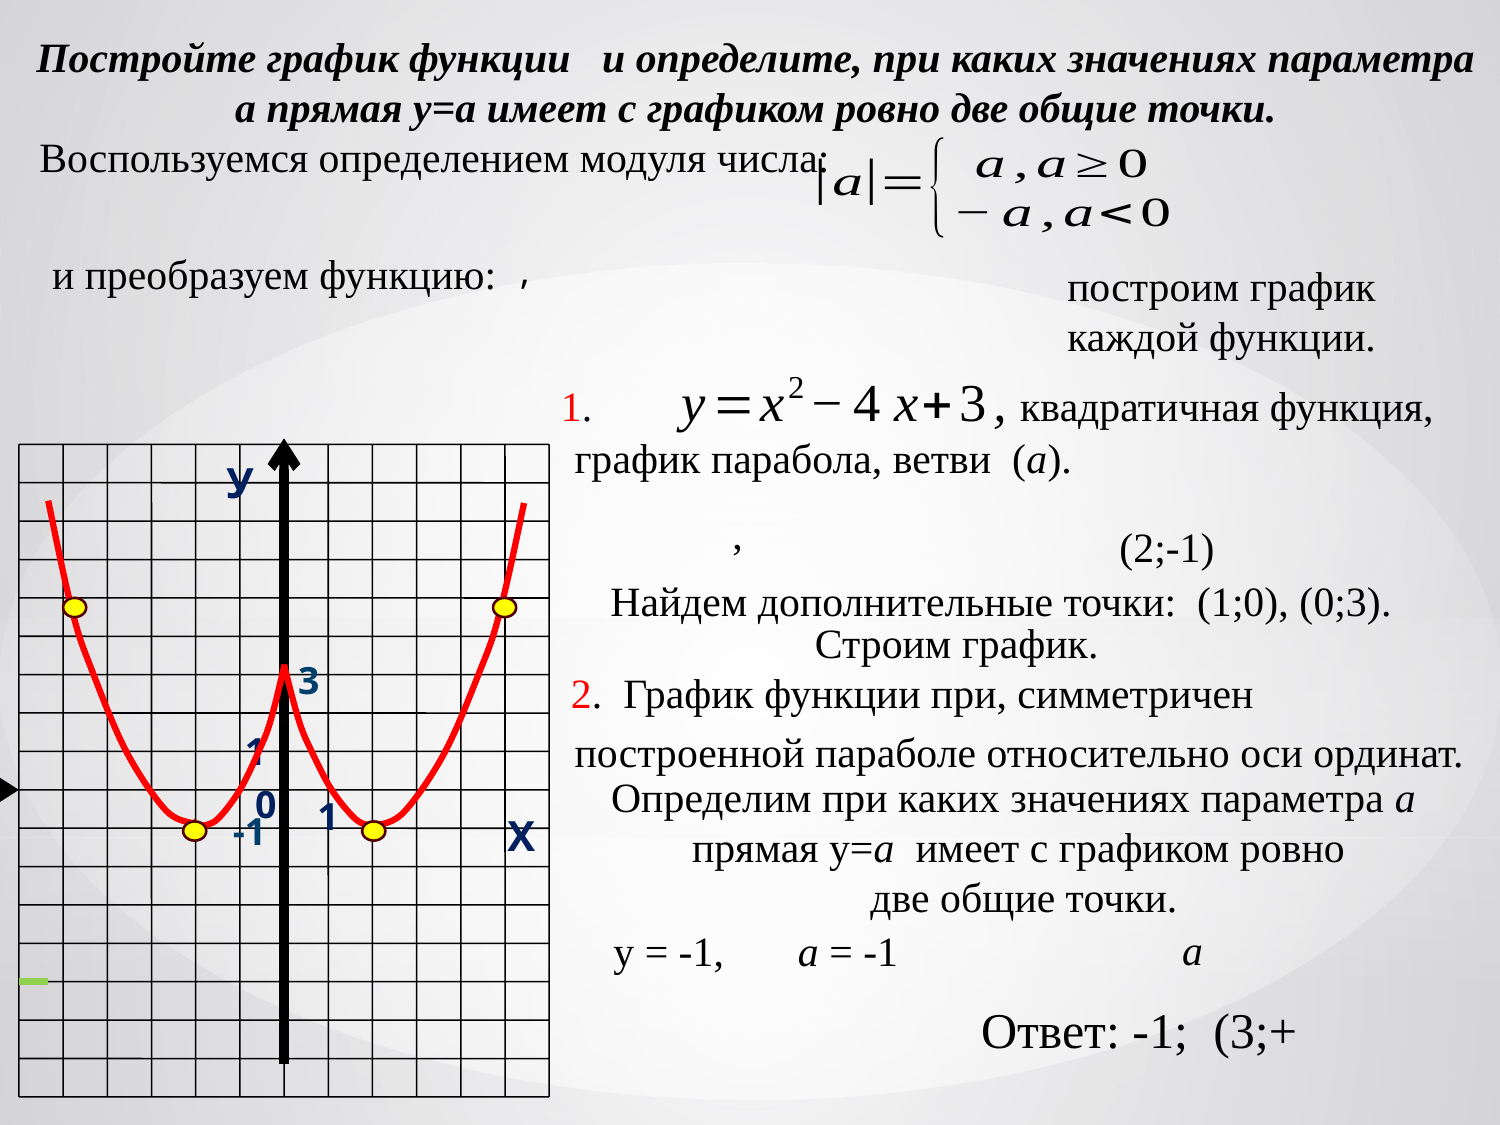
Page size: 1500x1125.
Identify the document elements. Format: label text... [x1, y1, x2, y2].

table_cell [50, 982, 283, 1063]
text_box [290, 796, 550, 981]
text_box Найдем дополнительные точки: (1;0), (0;3). [595, 567, 1465, 633]
text_box Воспользуемся определением модуля числа: [24, 123, 1073, 188]
table_cell [20, 791, 283, 981]
table_cell [285, 791, 547, 981]
text_box построим график каждой функции. [1052, 252, 1402, 367]
text_box Строим график. [800, 609, 1114, 674]
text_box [18, 444, 279, 789]
text_box и преобразуем функцию: [27, 240, 522, 306]
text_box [289, 444, 550, 789]
text_box Определим при каких значениях параметра а прямая у=а имеет с графиком ровно две общие точки. [581, 763, 1456, 928]
text_box построенной параболе относительно оси ординат. [559, 718, 1500, 784]
text_box у = -1, а = -1 [598, 917, 914, 983]
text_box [18, 797, 550, 1098]
text_box квадратичная функция, [1005, 372, 1460, 438]
table_cell [285, 982, 546, 1063]
